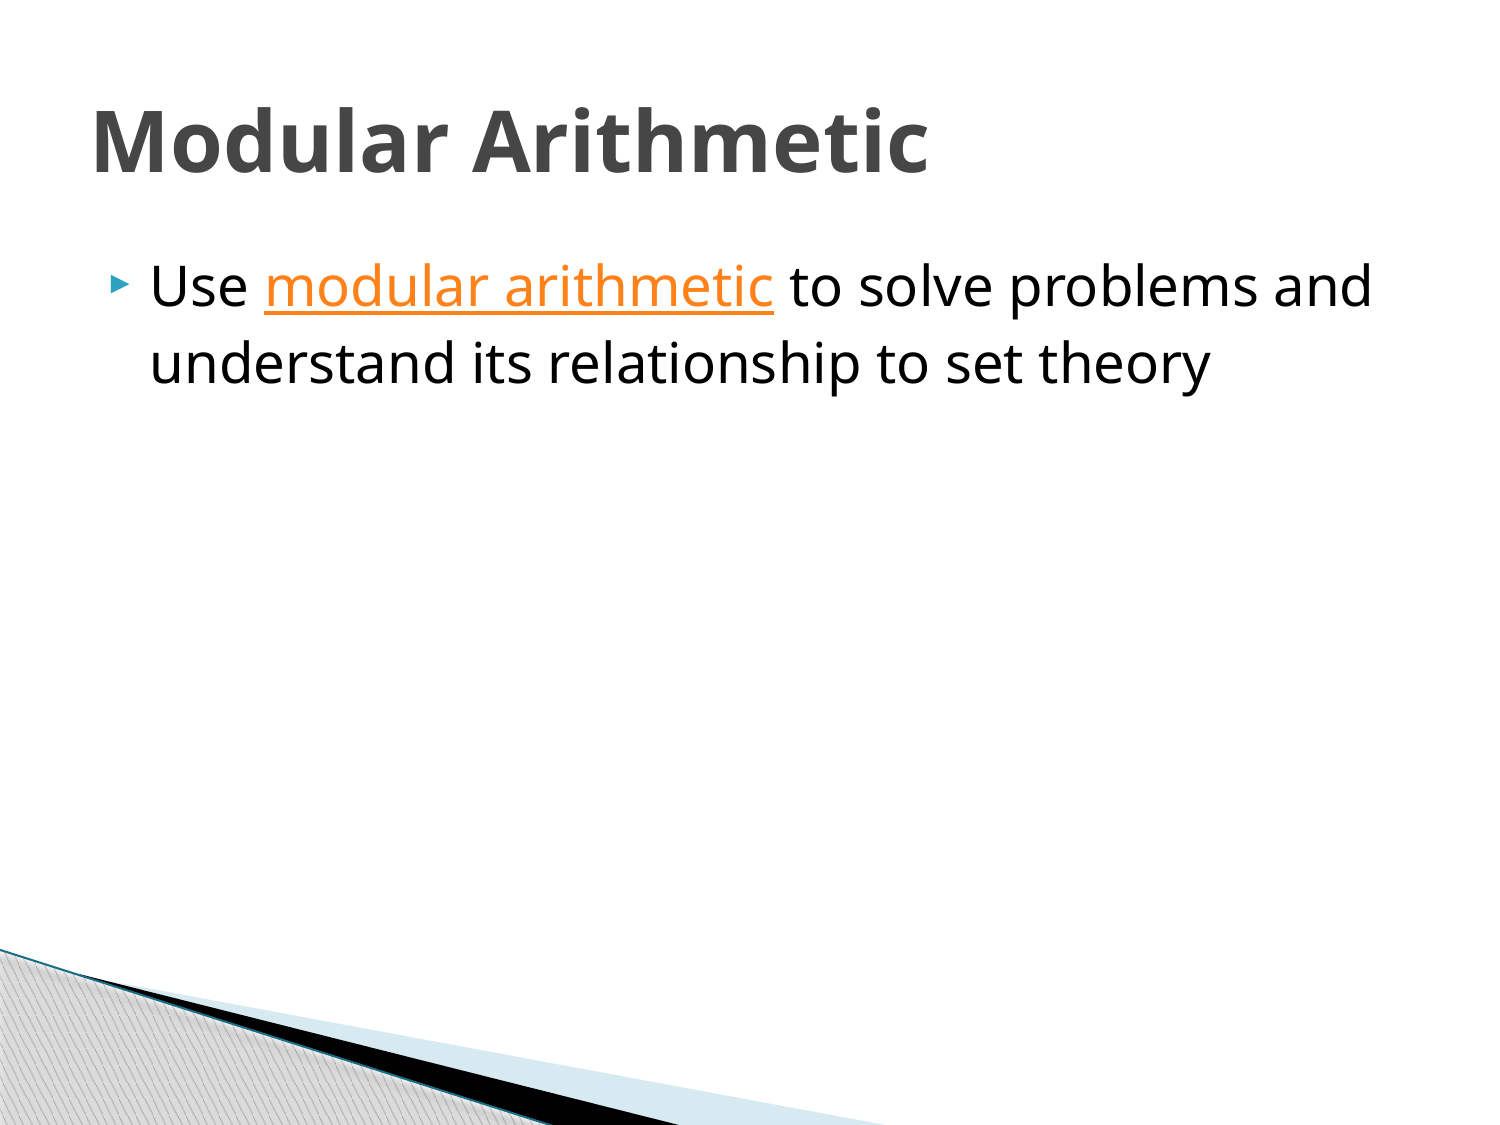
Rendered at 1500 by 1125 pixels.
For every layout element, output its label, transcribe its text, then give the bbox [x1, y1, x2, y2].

list Use modular arithmetic to solve problems and understand its relationship to set theory [75, 243, 1425, 986]
title Modular Arithmetic [75, 45, 1425, 233]
